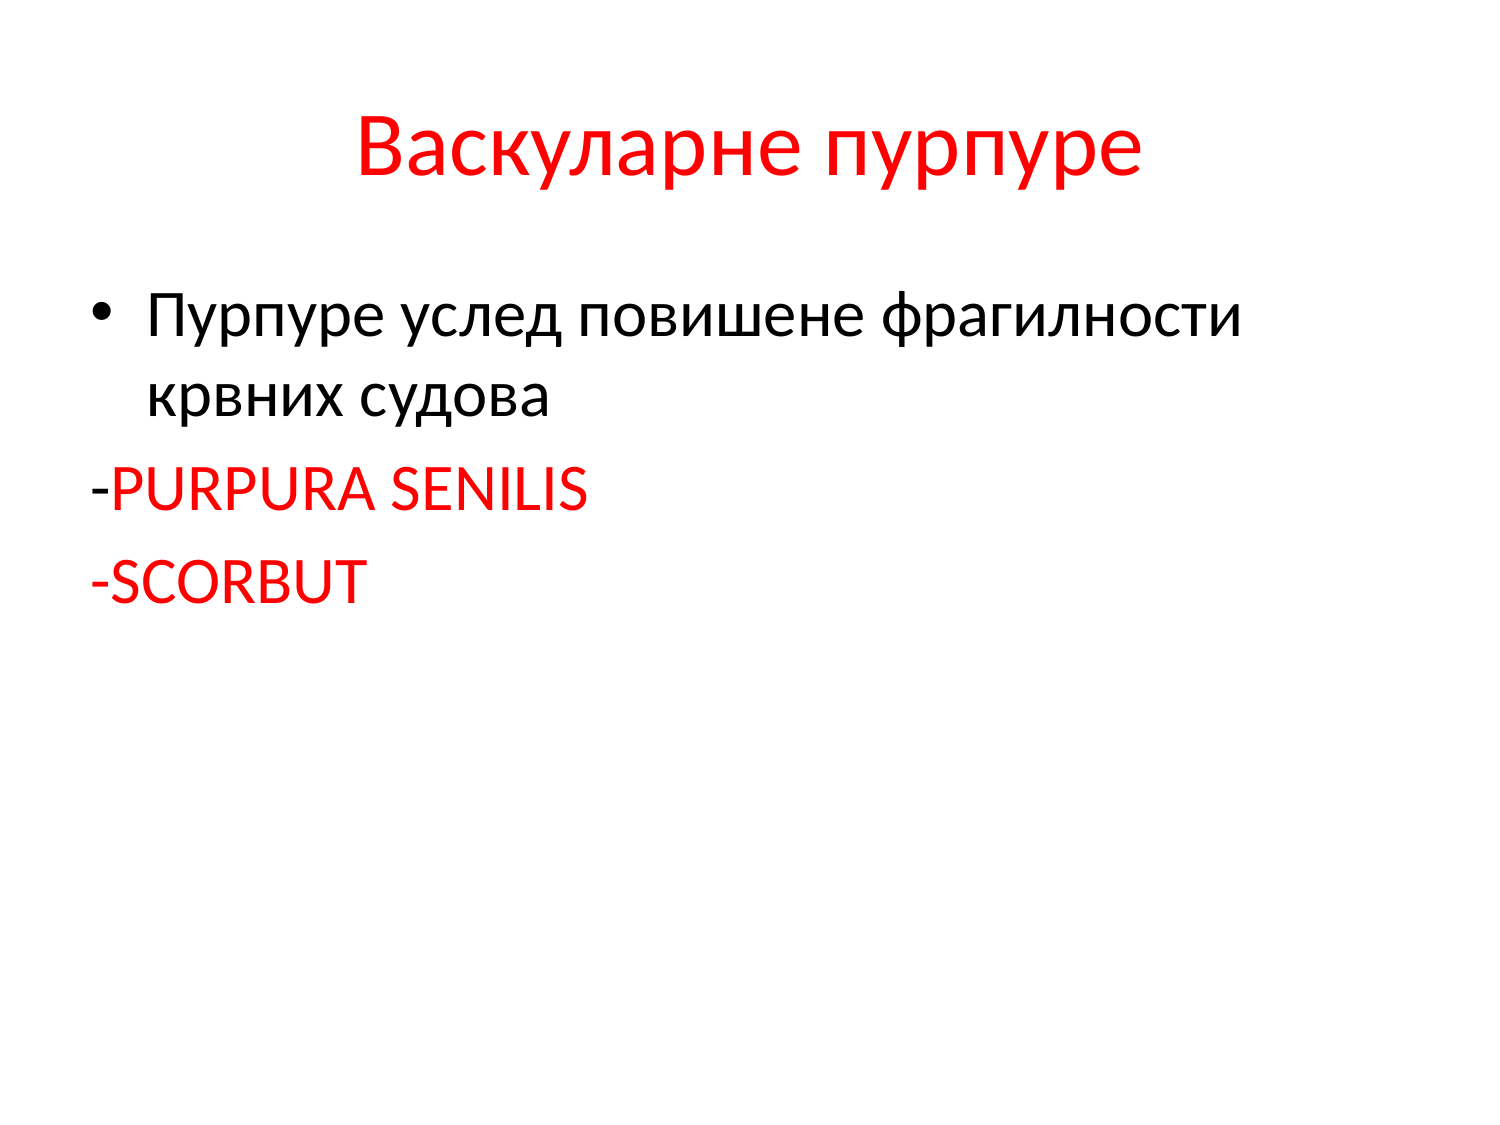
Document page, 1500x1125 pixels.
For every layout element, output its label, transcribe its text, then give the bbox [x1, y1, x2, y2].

list Пурпуре услед повишене фрагилности крвних судова -PURPURA SENILIS -SCORBUT [75, 262, 1425, 1005]
title Васкуларне пурпуре [75, 45, 1425, 233]
